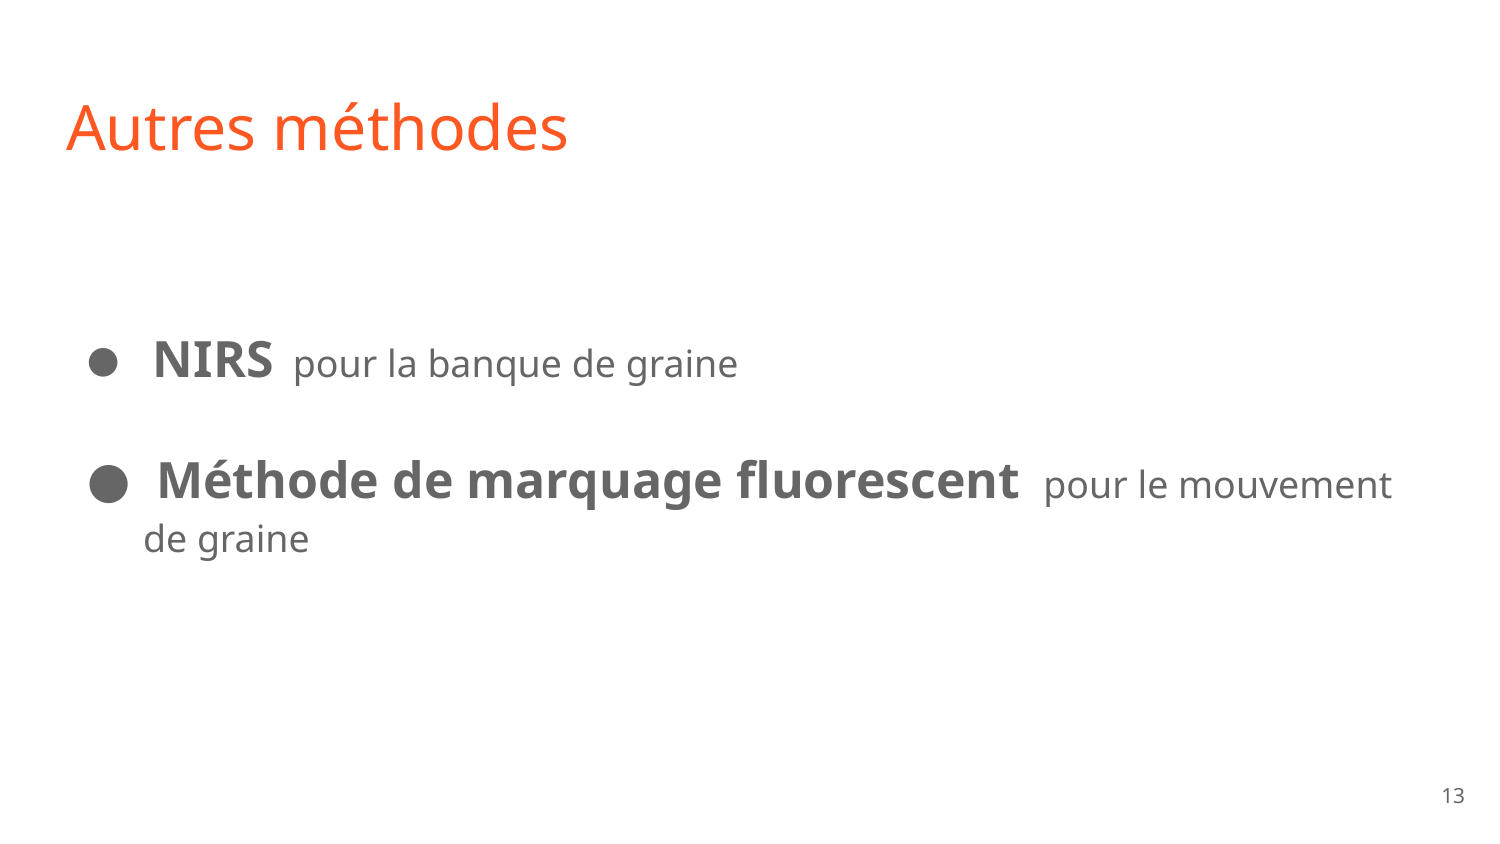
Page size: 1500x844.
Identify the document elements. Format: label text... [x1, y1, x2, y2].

slide_number 13 [1389, 764, 1480, 830]
list NIRS pour la banque de graine Méthode de marquage fluorescent pour le mouvement de graine [53, 303, 1451, 844]
title Autres méthodes [51, 72, 1449, 167]
